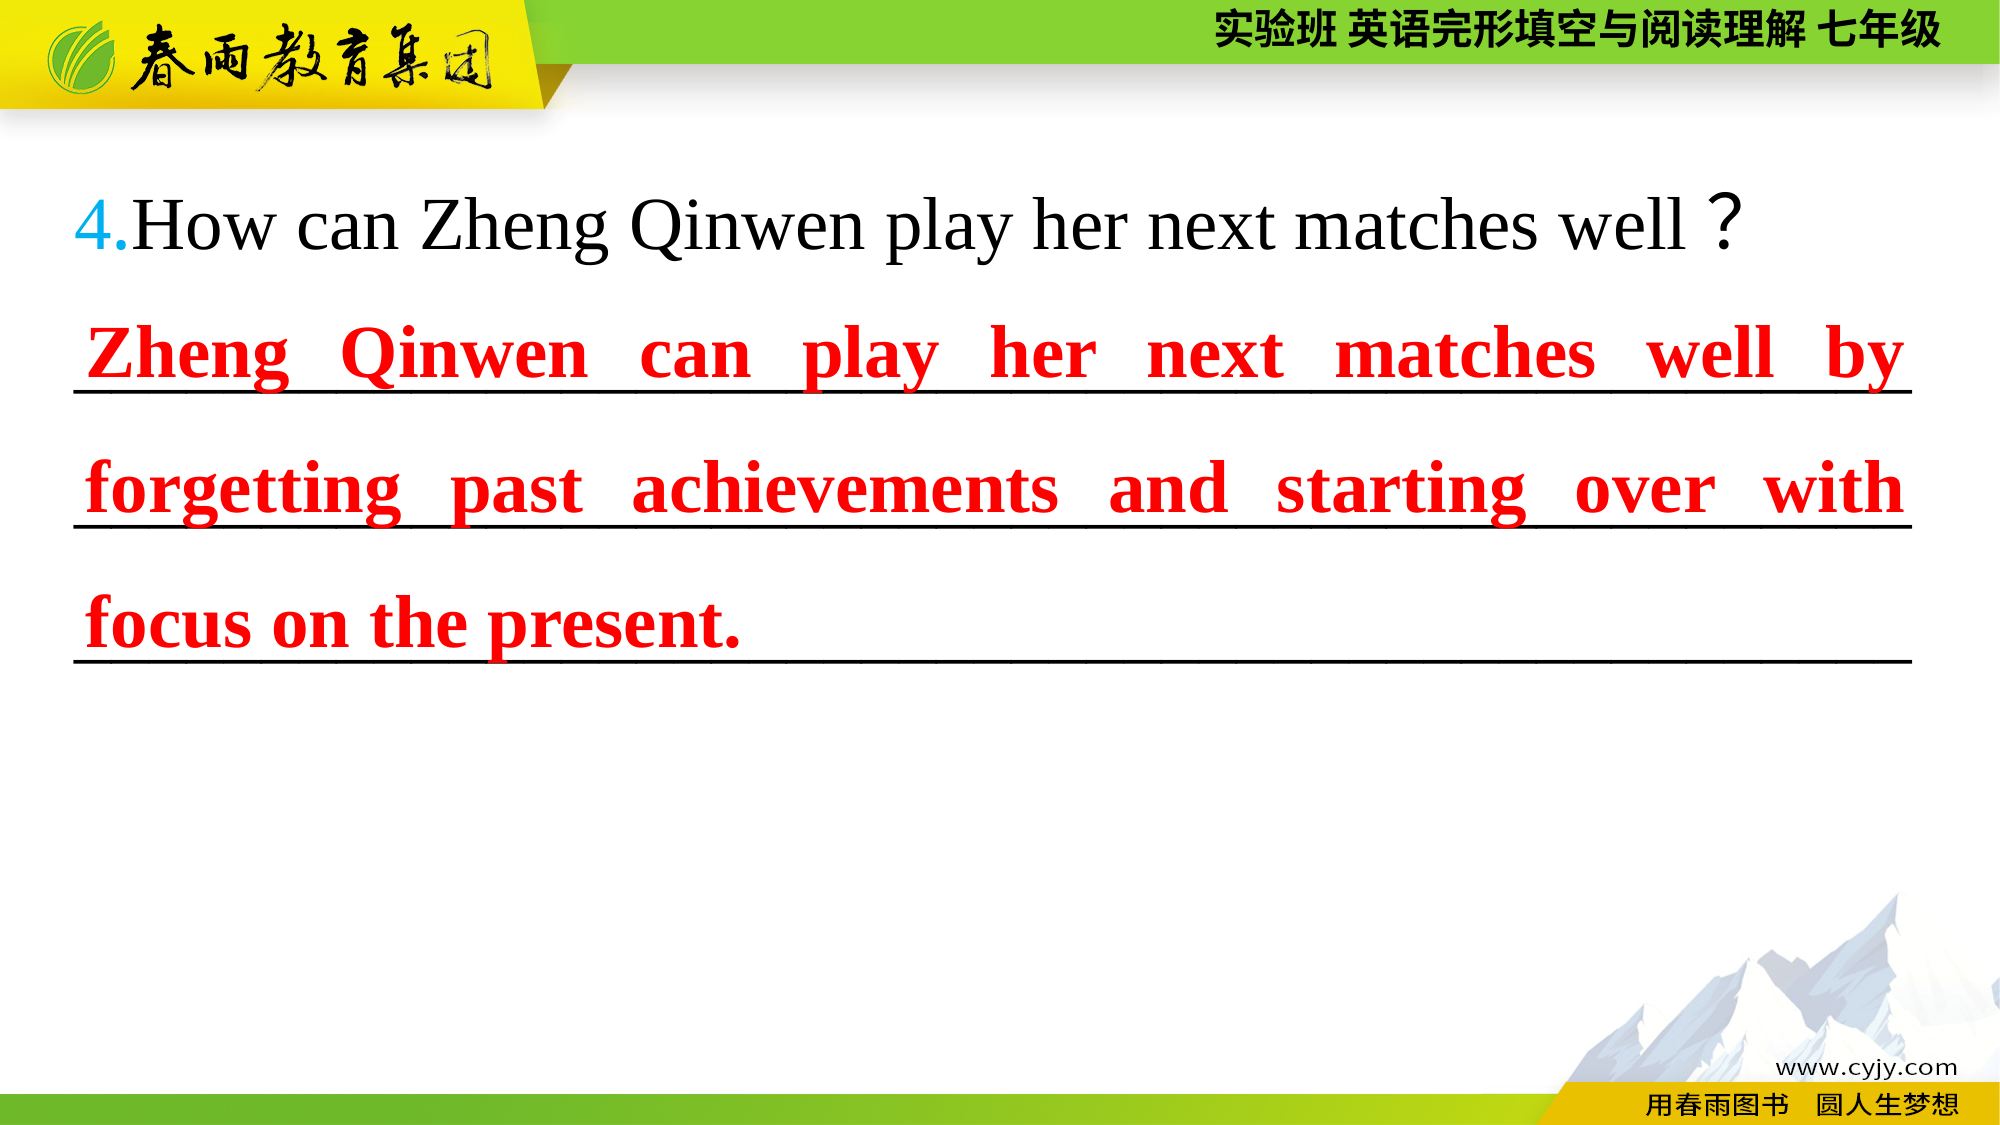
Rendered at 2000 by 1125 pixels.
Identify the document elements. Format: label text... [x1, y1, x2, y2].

list 4.How can Zheng Qinwen play her next matches well？ _________________________________________________ _________________________________________________ _________________________________________________ [59, 122, 1944, 683]
picture [0, 0, 2000, 1125]
text_box Zheng Qinwen can play her next matches well by forgetting past achievements and starting over with focus on the present. [70, 250, 1922, 671]
